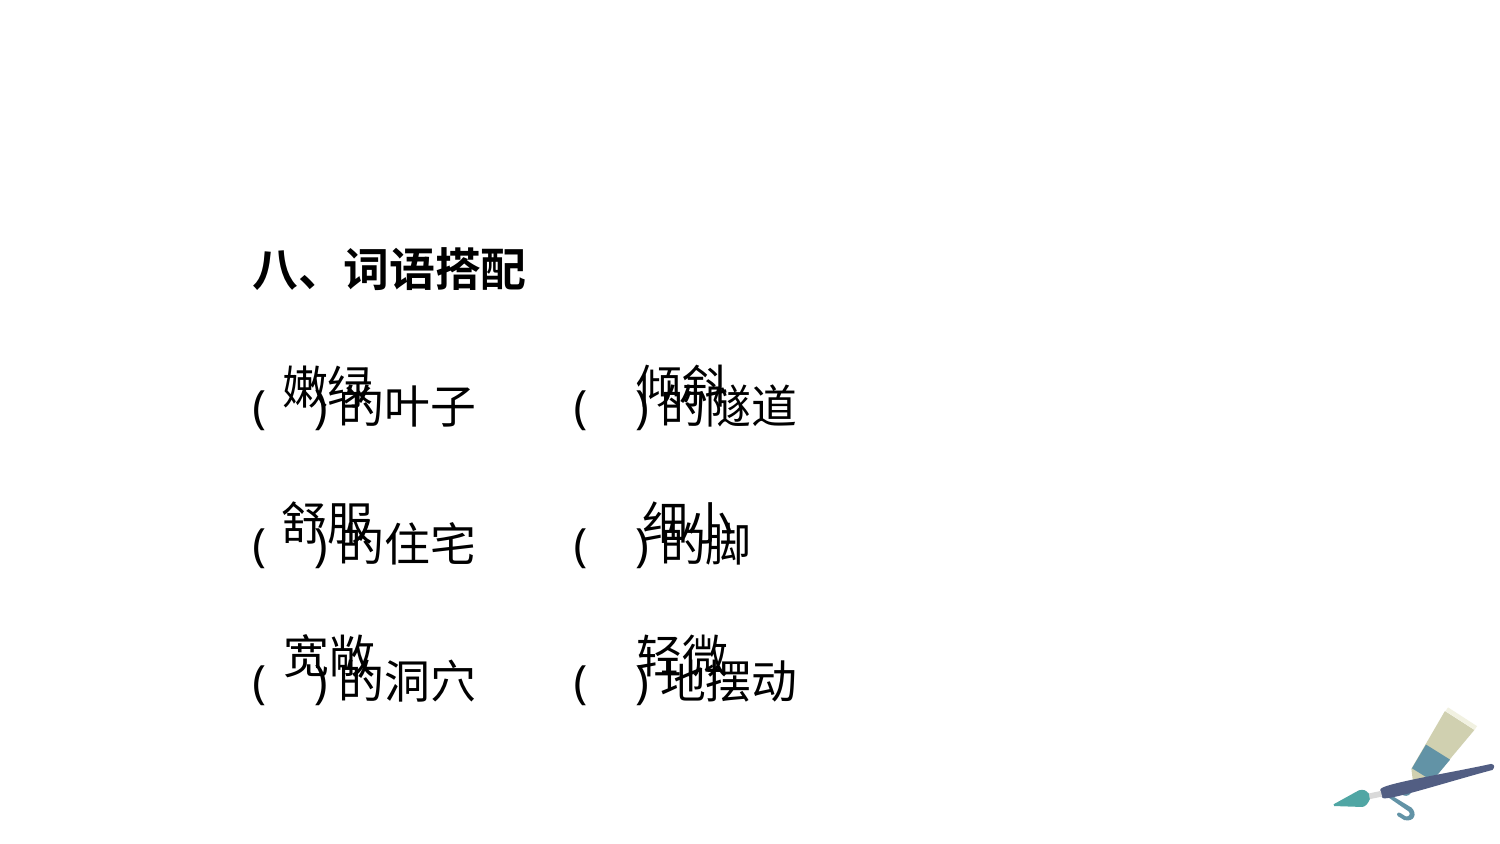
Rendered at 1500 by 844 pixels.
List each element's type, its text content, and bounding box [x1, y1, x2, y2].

text_box 宽敞 [268, 620, 390, 690]
text_box 八、词语搭配 ( )的叶子 ( )的隧道 ( )的住宅 ( )的脚 ( )的洞穴 ( )地摆动 [237, 150, 1350, 716]
text_box 轻微 [622, 620, 744, 690]
text_box 嫩绿 [267, 351, 389, 421]
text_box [1358, 708, 1481, 844]
text_box 细小 [627, 487, 749, 557]
text_box 舒服 [266, 487, 390, 557]
text_box 倾斜 [622, 349, 744, 420]
